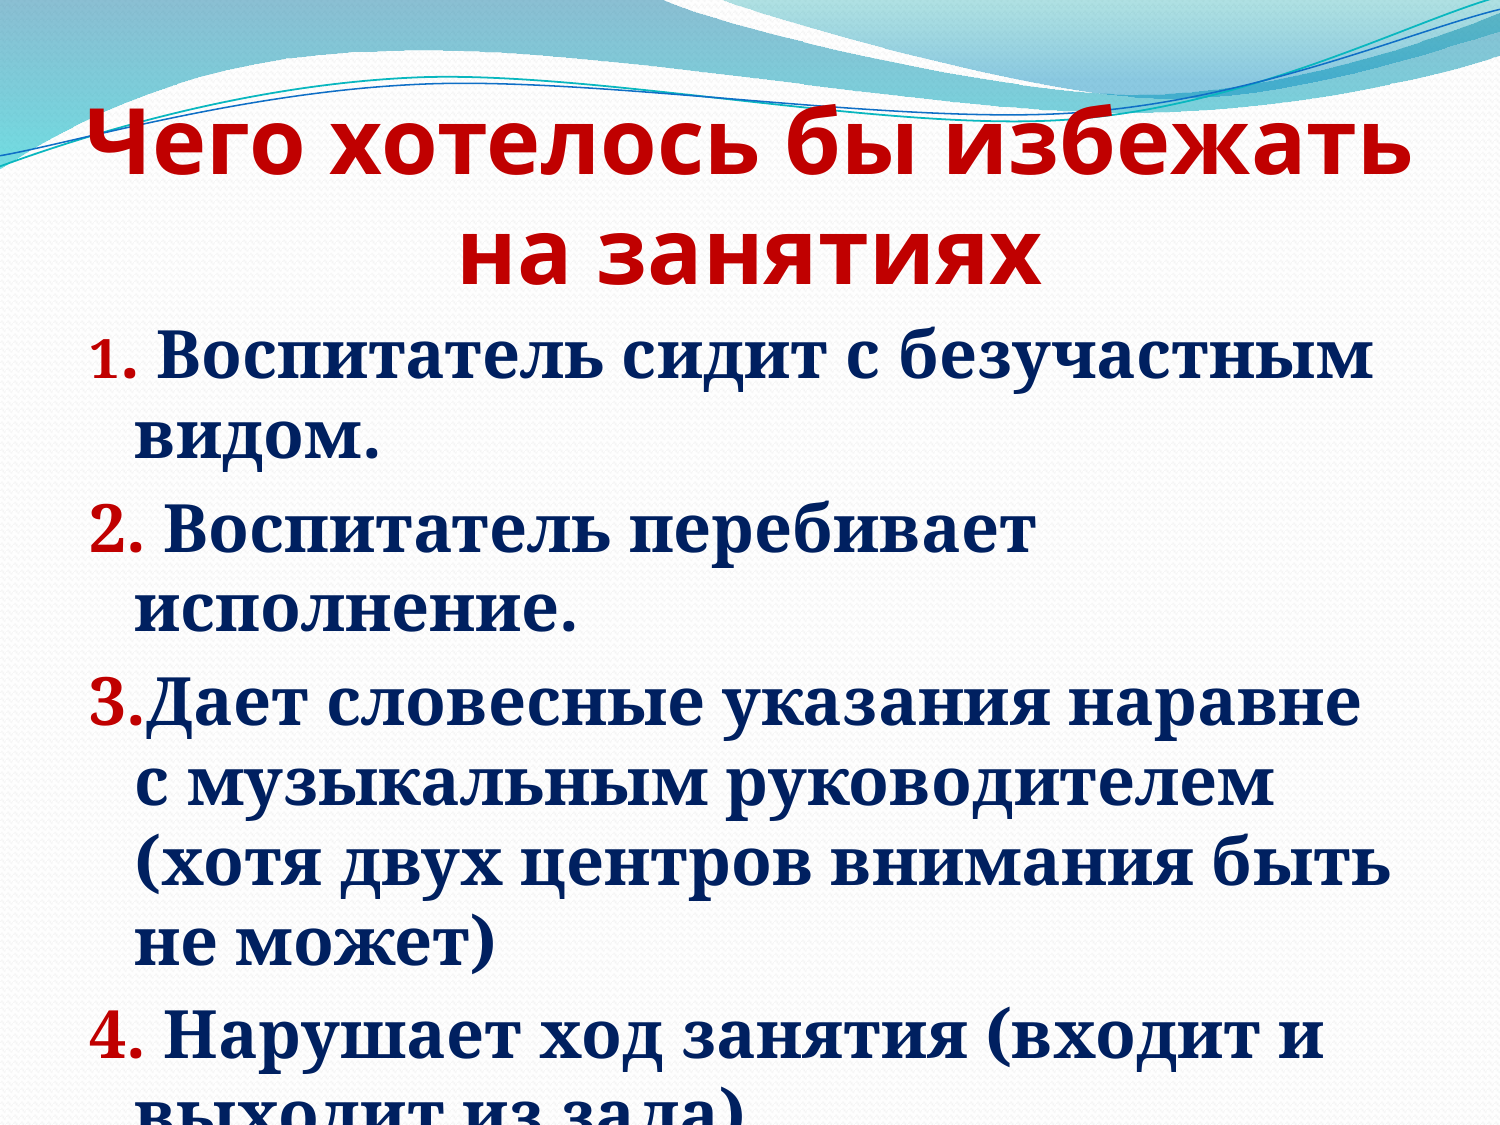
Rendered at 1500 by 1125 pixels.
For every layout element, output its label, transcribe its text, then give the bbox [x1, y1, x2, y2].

list 1. Воспитатель сидит с безучастным видом. 2. Воспитатель перебивает исполнение. 3.Дает словесные указания наравне с музыкальным руководителем (хотя двух центров внимания быть не может) 4. Нарушает ход занятия (входит и выходит из зала) [75, 304, 1425, 1125]
title Чего хотелось бы избежать на занятиях [75, 115, 1425, 303]
